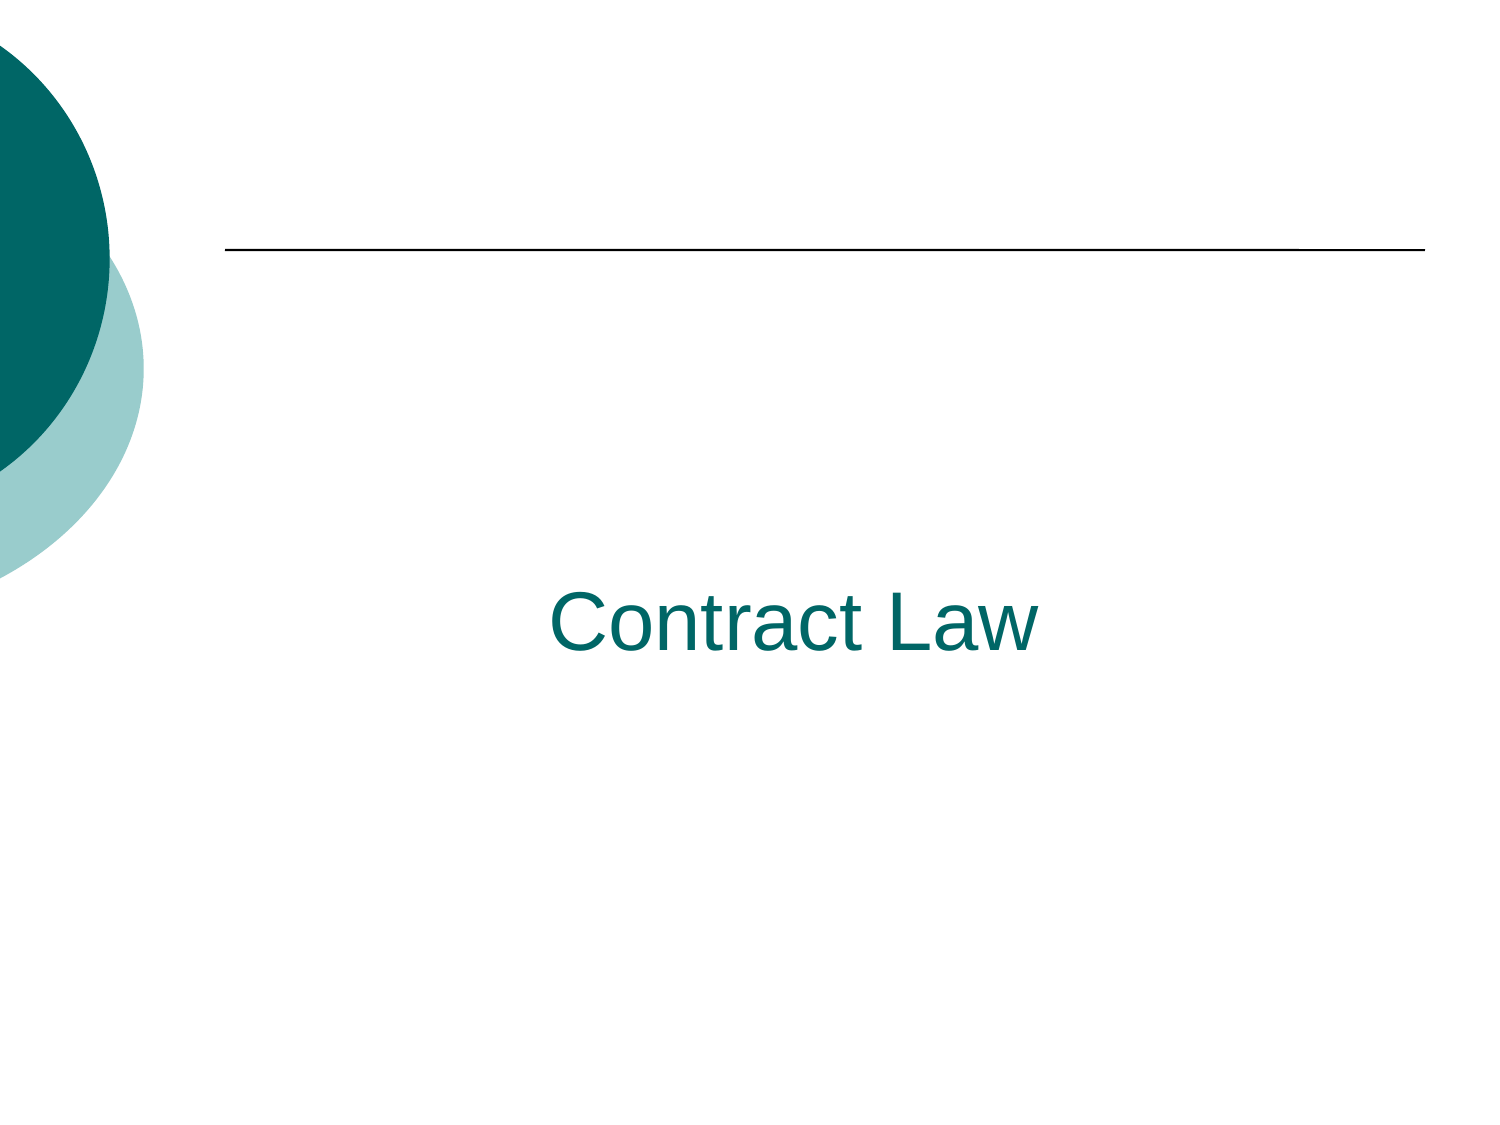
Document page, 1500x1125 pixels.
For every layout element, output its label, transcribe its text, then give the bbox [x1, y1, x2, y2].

title Contract Law [200, 437, 1388, 675]
